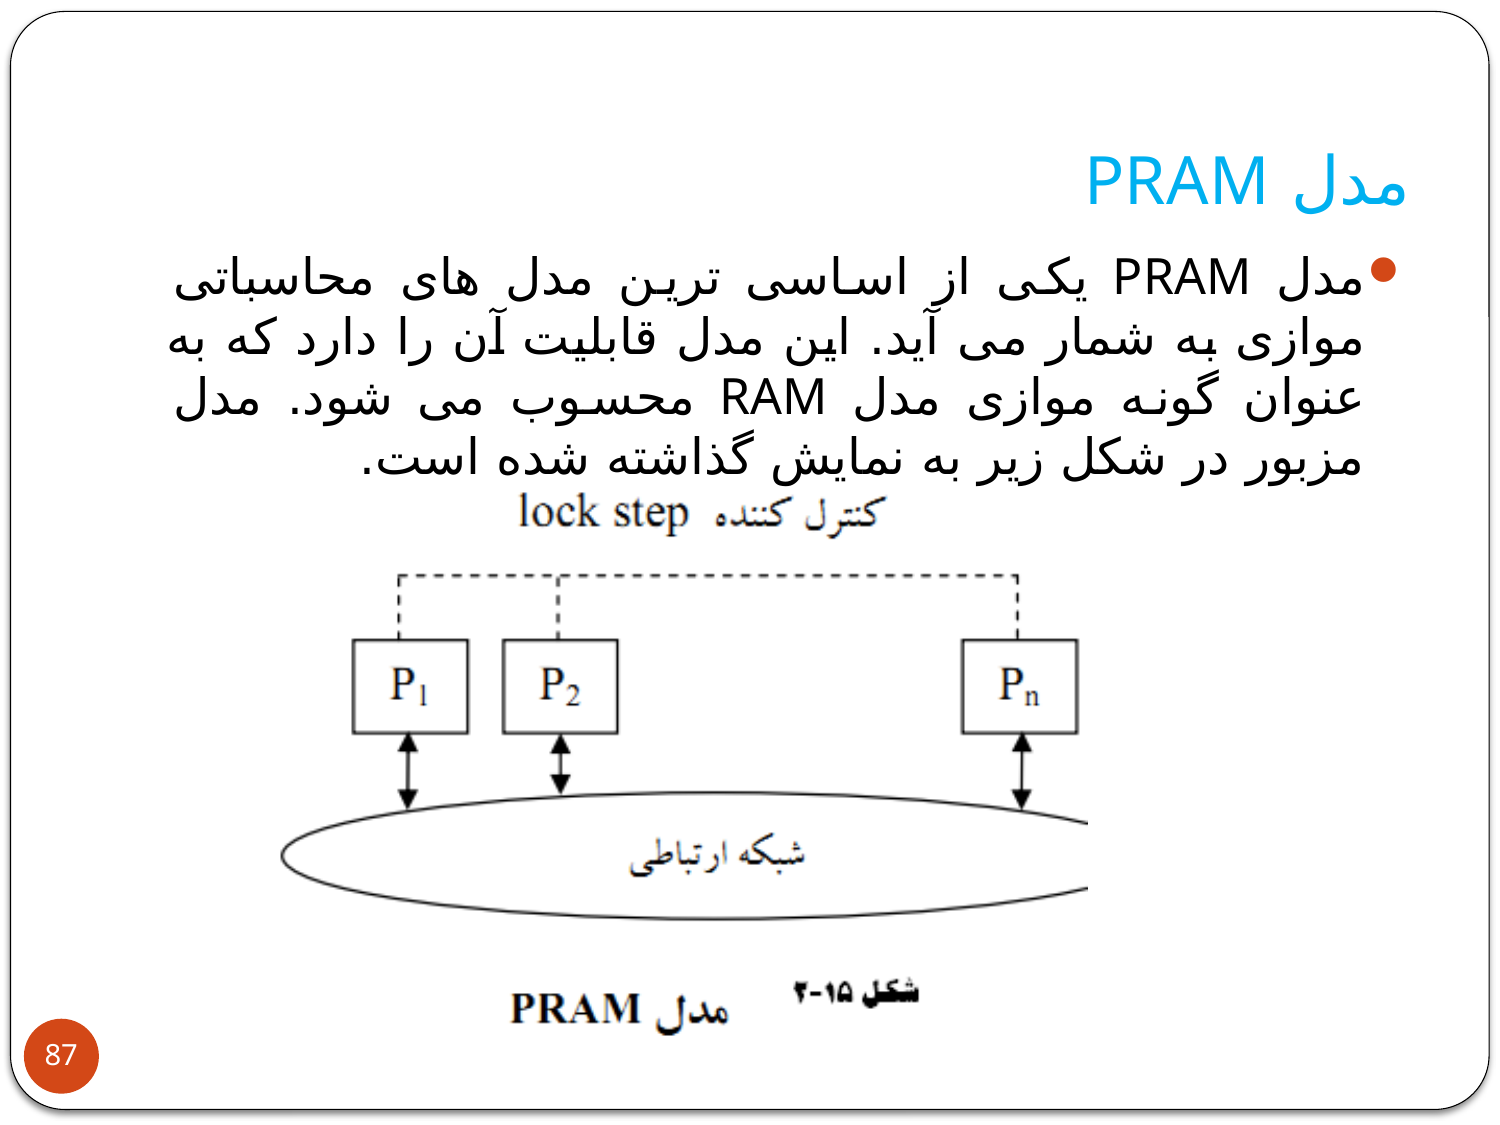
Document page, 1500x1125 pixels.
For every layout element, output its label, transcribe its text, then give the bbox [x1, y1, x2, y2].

list مدل PRAM یکی از اساسی ترین مدل های محاسباتی موازی به شمار می آید. این مدل قابلیت آن را دارد که به عنوان گونه موازی مدل RAM محسوب می شود. مدل مزبور در شکل زیر به نمایش گذاشته شده است. [150, 237, 1425, 988]
picture [224, 487, 1088, 1084]
slide_number 87 [23, 1018, 99, 1094]
title مدل PRAM [150, 45, 1425, 233]
